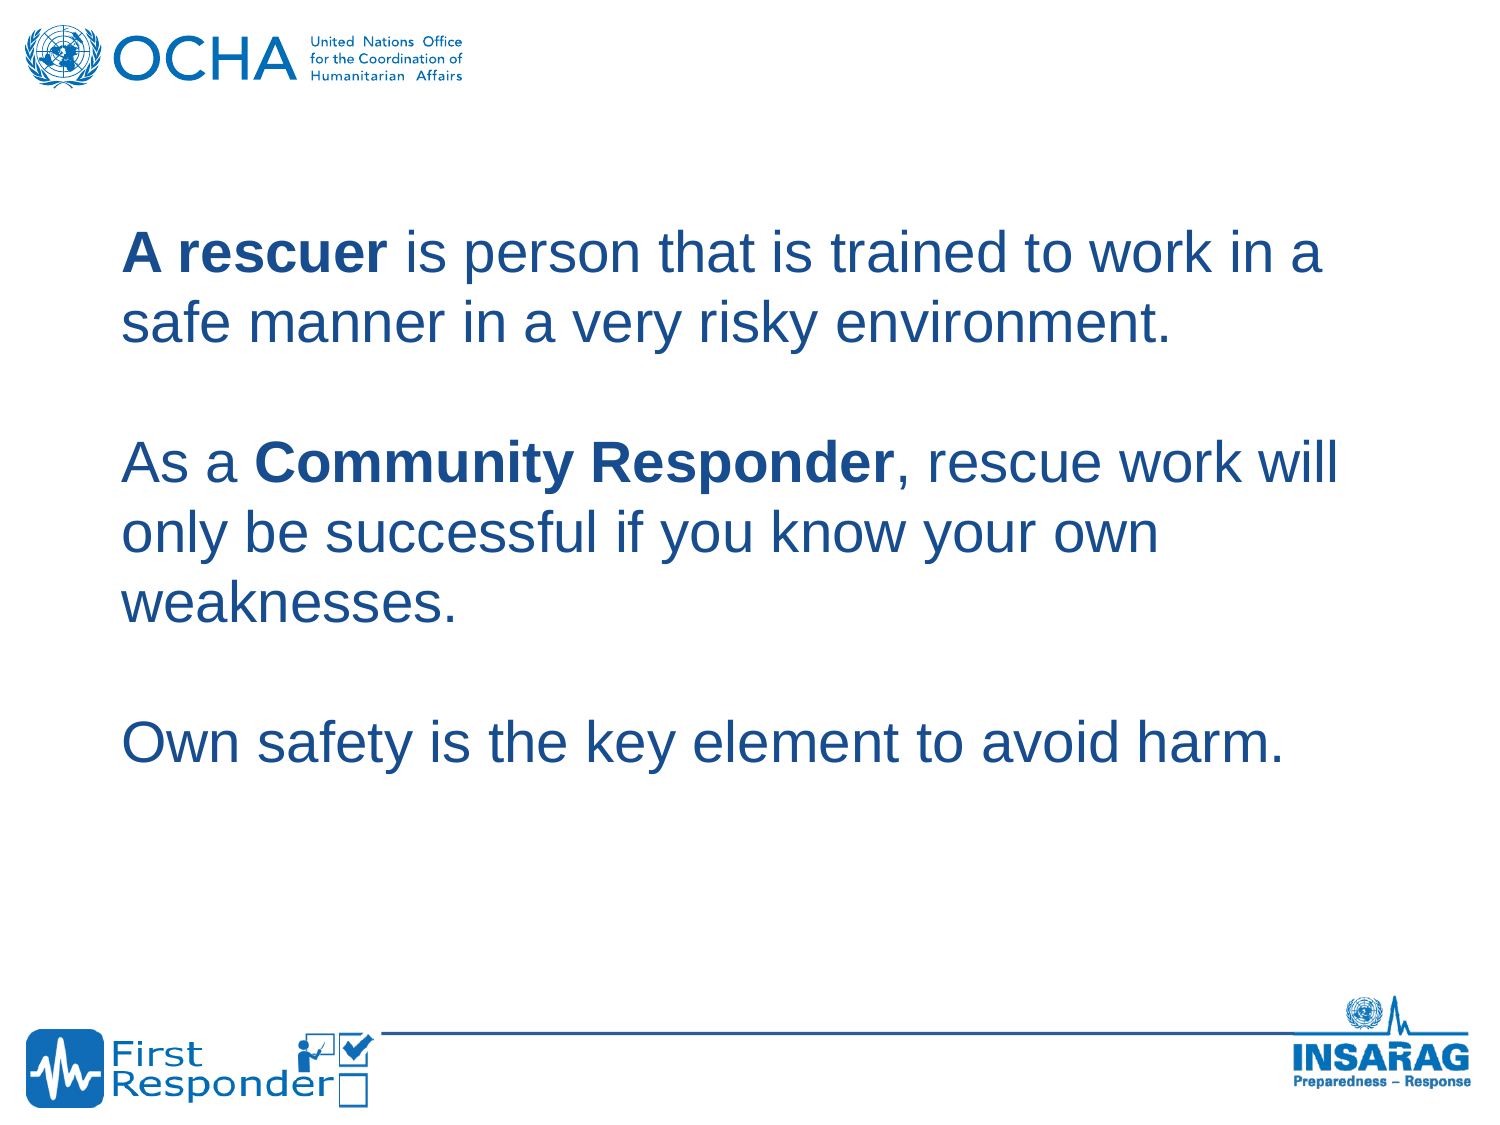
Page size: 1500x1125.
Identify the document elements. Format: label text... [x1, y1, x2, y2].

picture [1287, 995, 1471, 1094]
text_box A rescuer is person that is trained to work in a safe manner in a very risky environment. As a Community Responder, rescue work will only be successful if you know your own weaknesses. Own safety is the key element to avoid harm. [100, 206, 1426, 922]
picture [24, 1024, 375, 1113]
